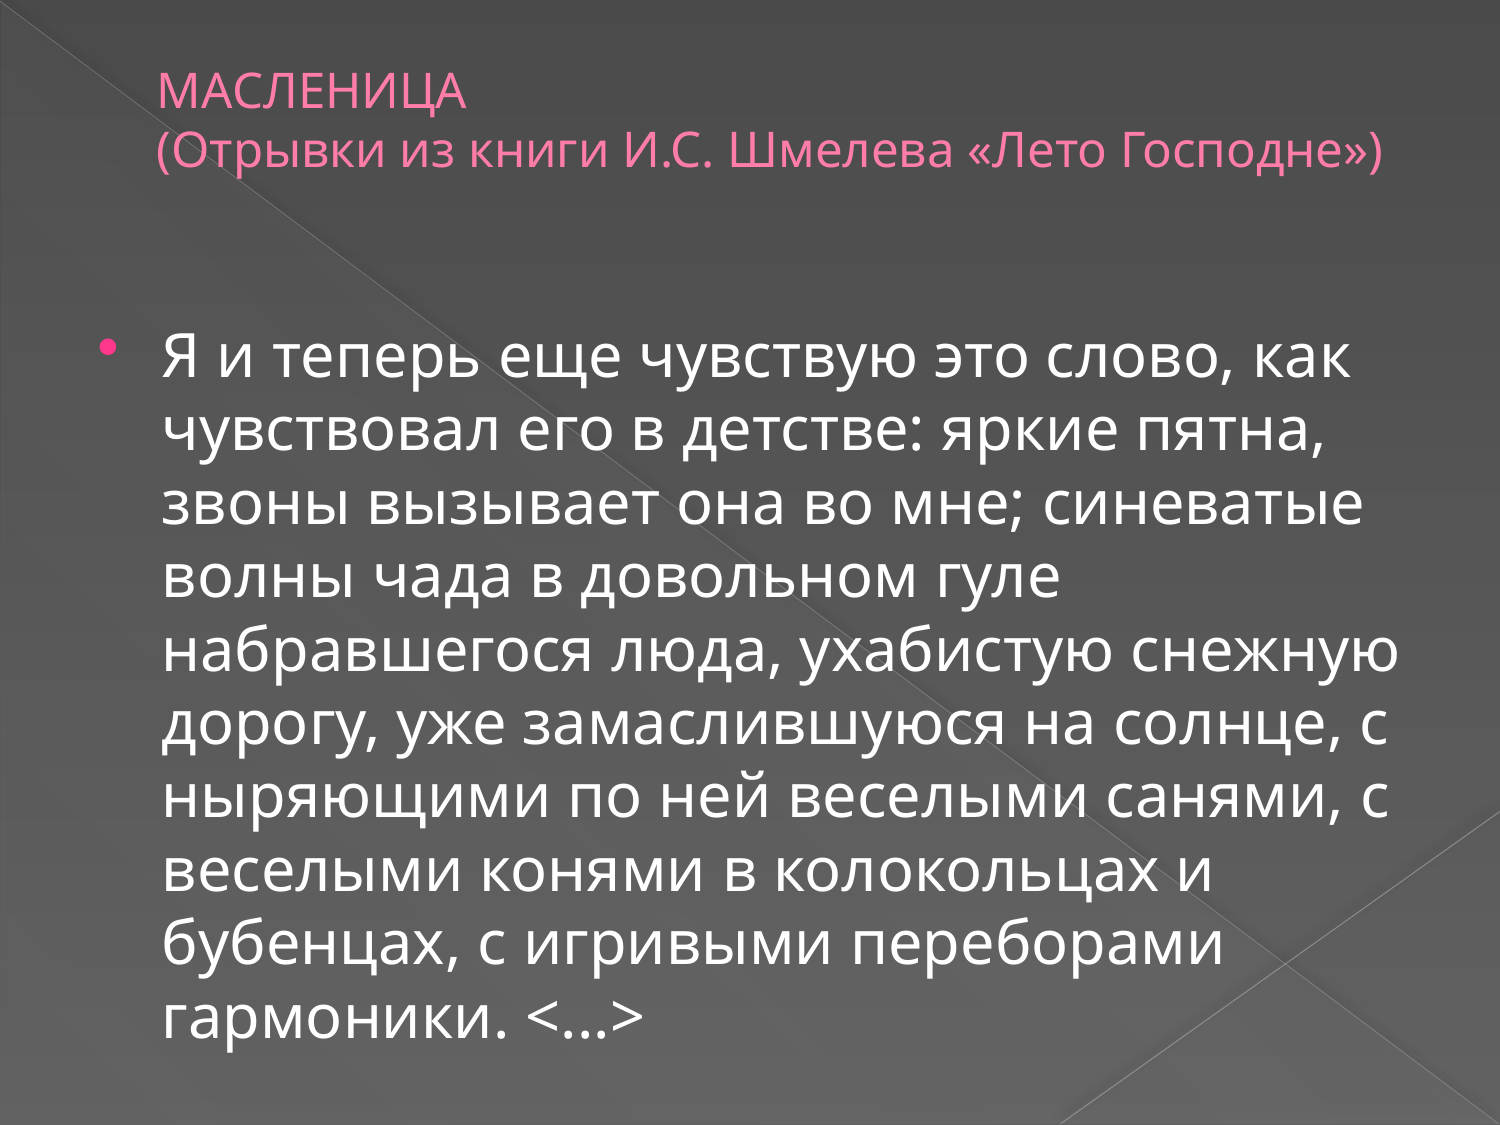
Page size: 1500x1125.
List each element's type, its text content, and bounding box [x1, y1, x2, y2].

title МАСЛЕНИЦА (Отрывки из книги И.С. Шмелева «Лето Господне») [75, 43, 1425, 274]
list Я и теперь еще чувствую это слово, как чувствовал его в детстве: яркие пятна, звоны вызывает она во мне; синеватые волны чада в довольном гуле набравшегося люда, ухабистую снежную дорогу, уже замаслившуюся на солнце, с ныряющими по ней веселыми санями, с веселыми конями в колокольцах и бубенцах, с игривыми переборами гармоники. <...> [75, 308, 1425, 1059]
